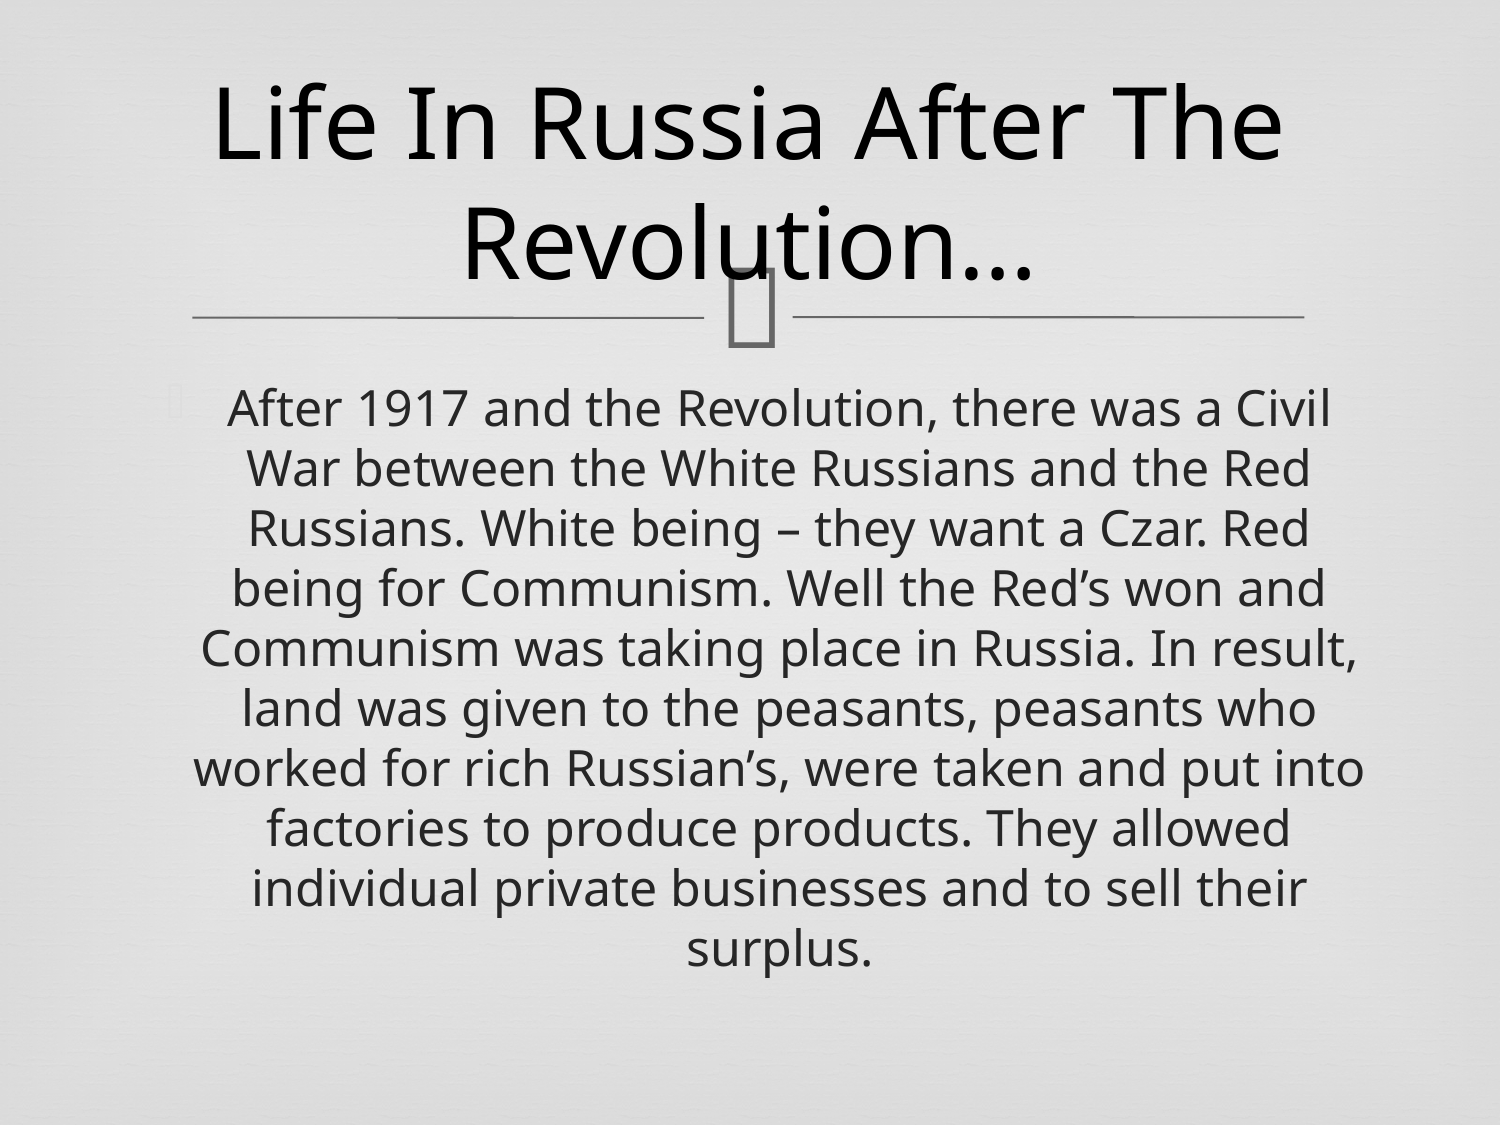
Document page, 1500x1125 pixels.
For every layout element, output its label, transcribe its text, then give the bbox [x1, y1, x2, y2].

title Life In Russia After The Revolution… [112, 93, 1386, 267]
list After 1917 and the Revolution, there was a Civil War between the White Russians and the Red Russians. White being – they want a Czar. Red being for Communism. Well the Red’s won and Communism was taking place in Russia. In result, land was given to the peasants, peasants who worked for rich Russian’s, were taken and put into factories to produce products. They allowed individual private businesses and to sell their surplus. [114, 368, 1386, 1005]
